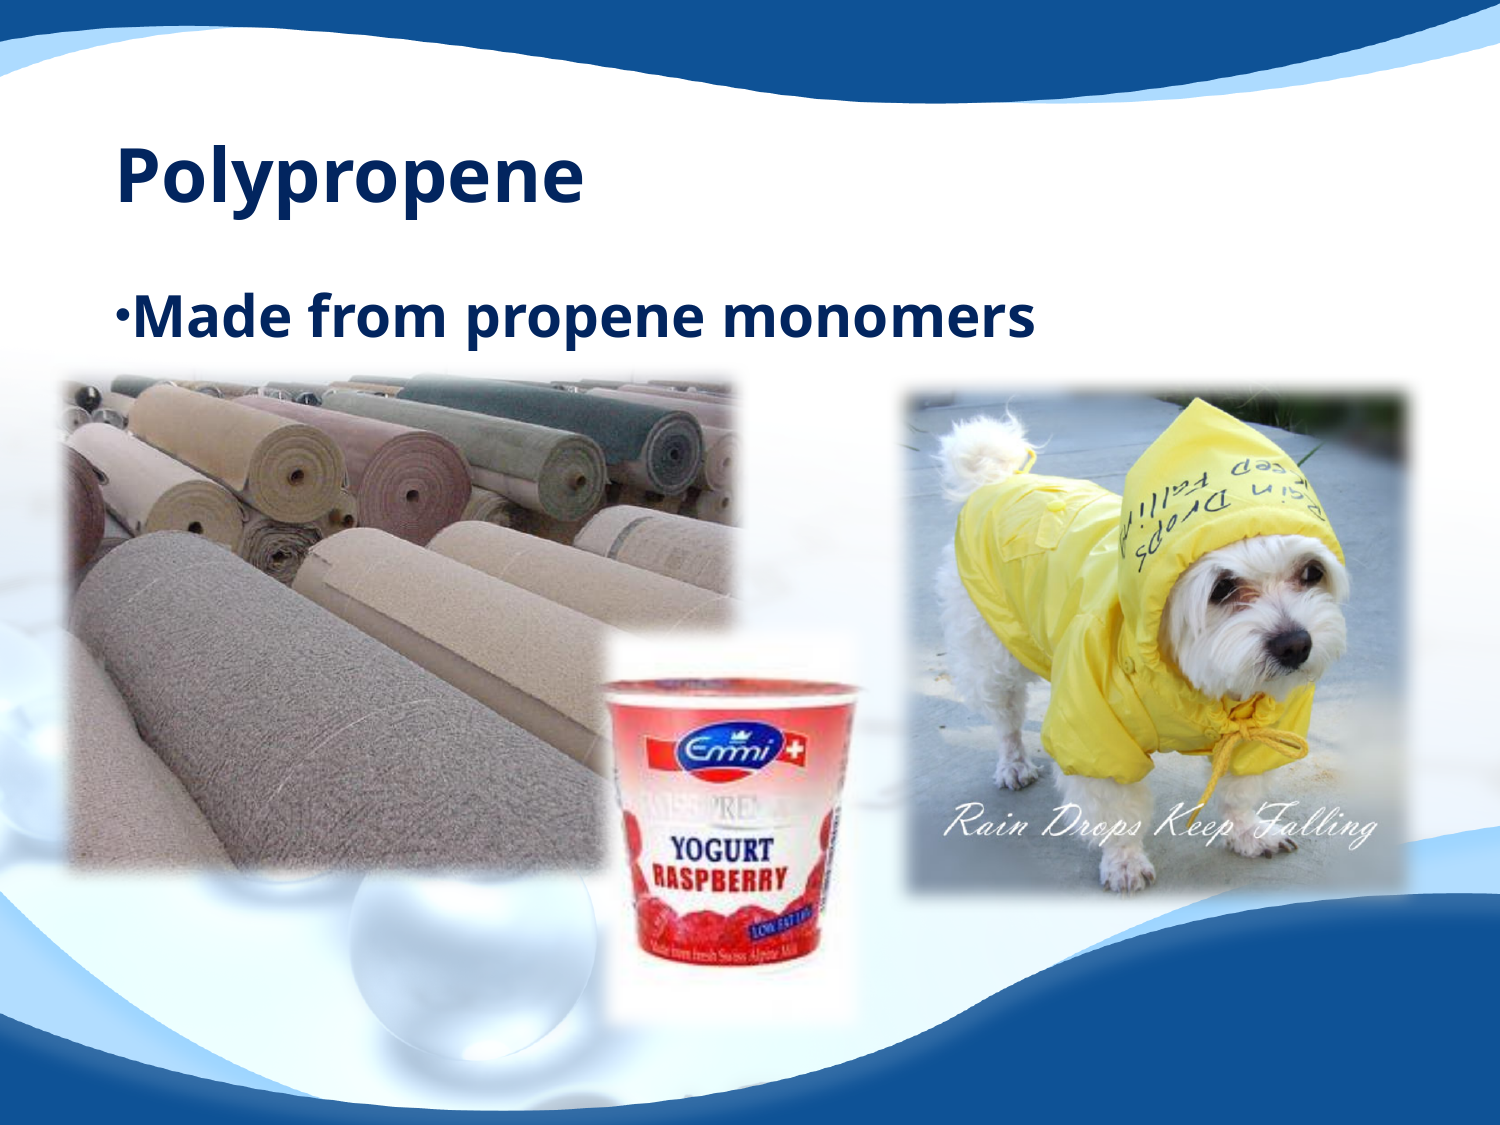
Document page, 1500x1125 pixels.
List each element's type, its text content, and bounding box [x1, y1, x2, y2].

title Polypropene [99, 120, 1450, 226]
picture [0, 1, 1500, 1125]
list Made from propene monomers [99, 287, 1450, 1005]
